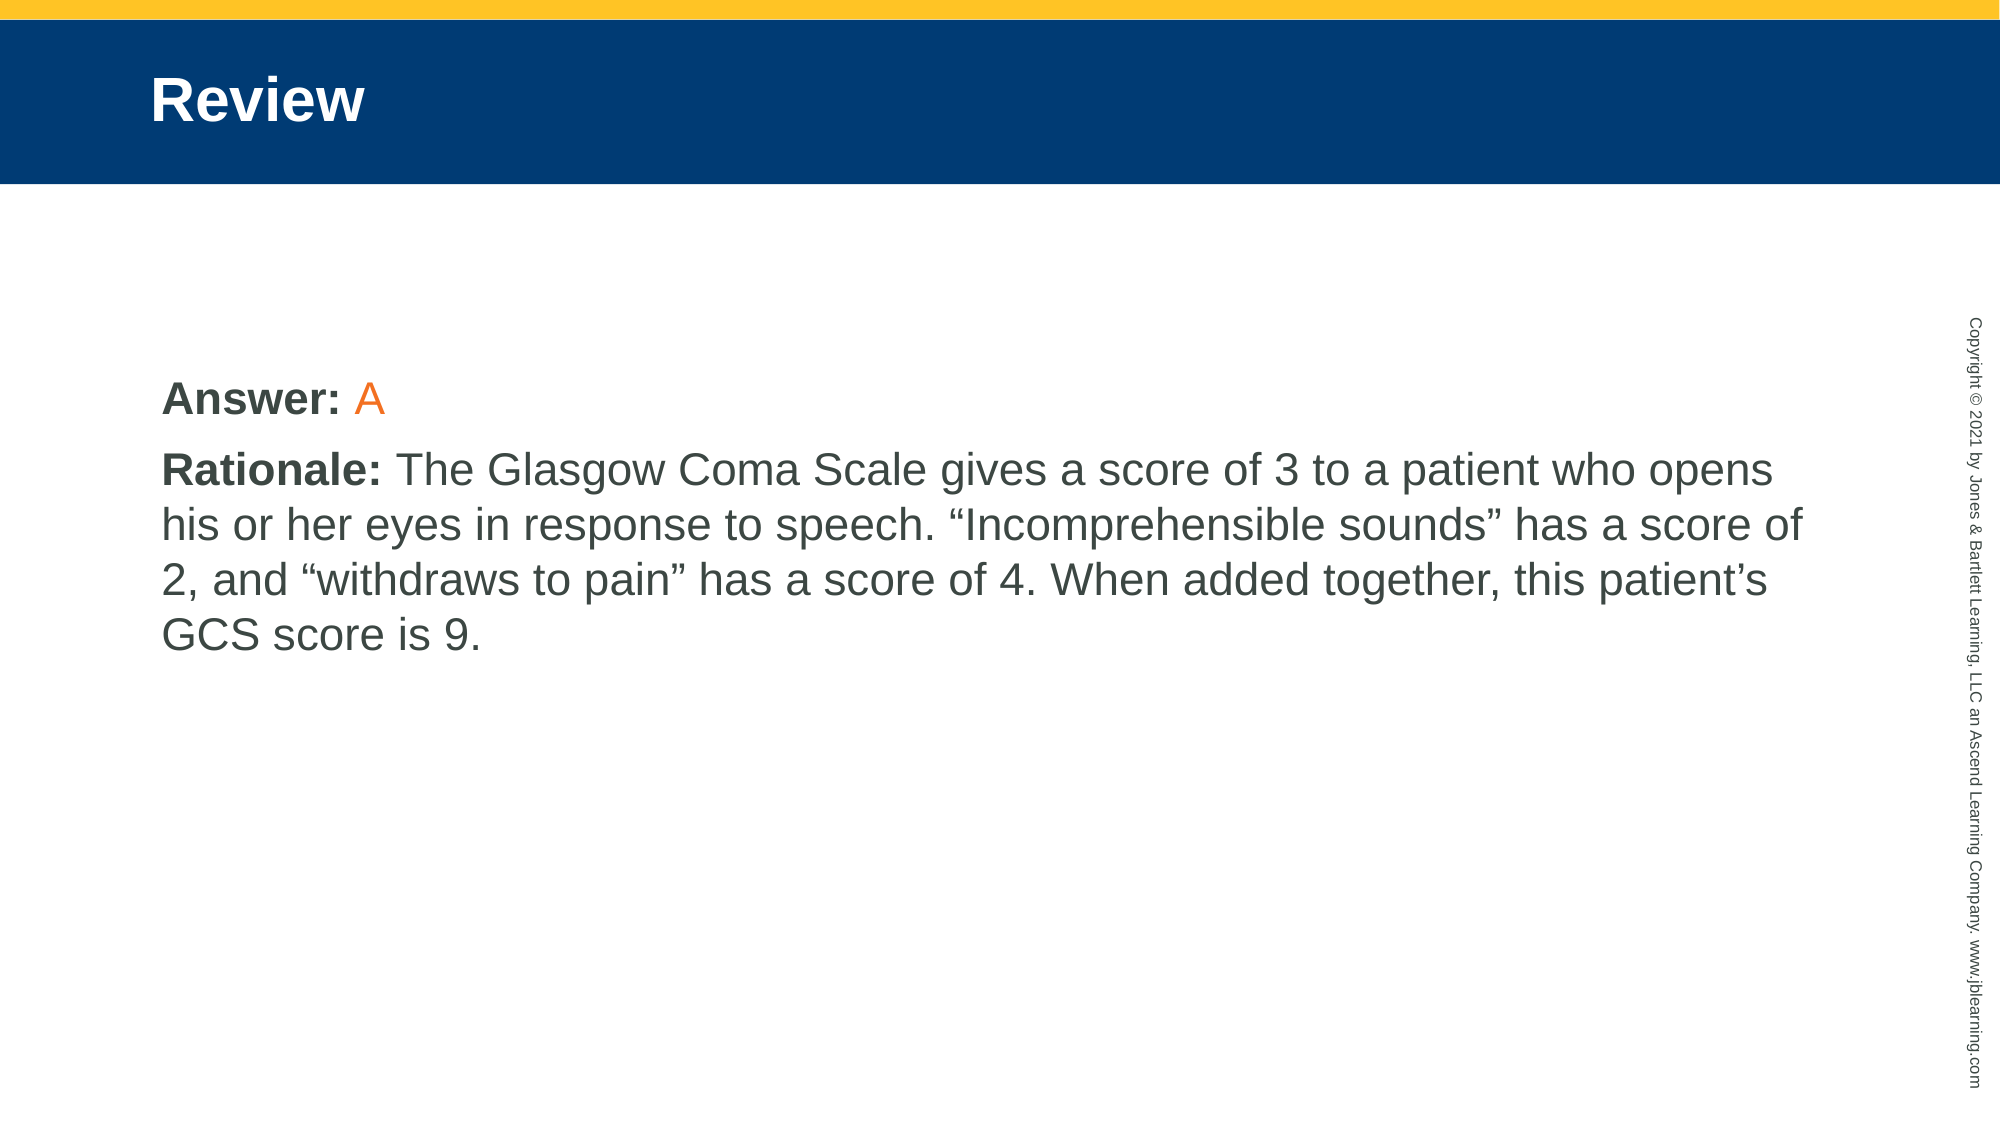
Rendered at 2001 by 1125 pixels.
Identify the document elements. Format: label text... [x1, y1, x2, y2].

list Answer: A Rationale: The Glasgow Coma Scale gives a score of 3 to a patient who opens his or her eyes in response to speech. “Incomprehensible sounds” has a score of 2, and “withdraws to pain” has a score of 4. When added together, this patient’s GCS score is 9. [146, 361, 1859, 1016]
title Review [0, 19, 2000, 185]
